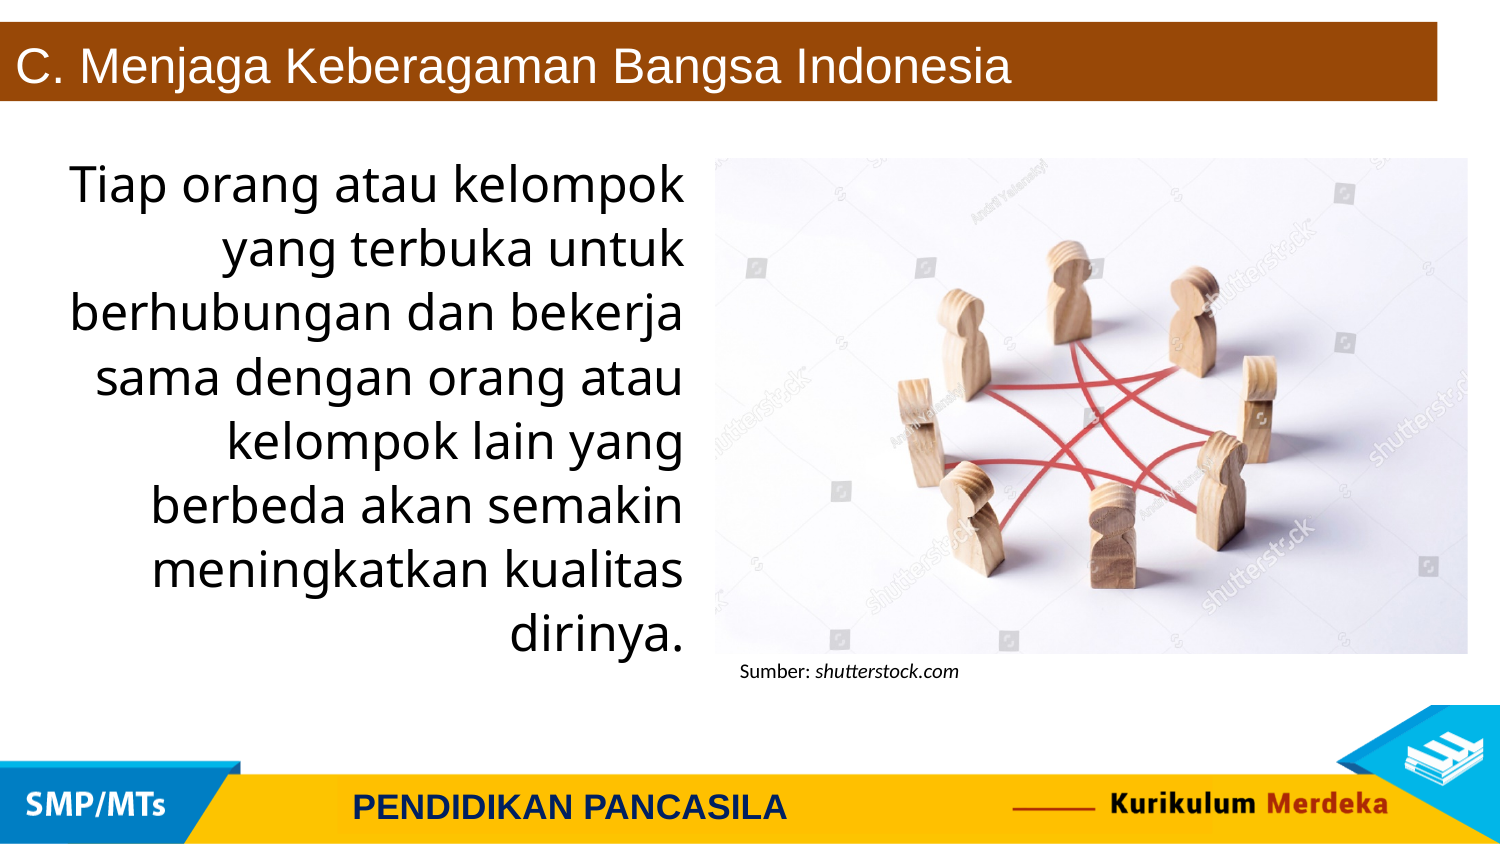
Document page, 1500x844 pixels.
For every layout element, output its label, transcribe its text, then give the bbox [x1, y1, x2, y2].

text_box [0, 705, 1500, 844]
text_box Tiap orang atau kelompok yang terbuka untuk berhubungan dan bekerja sama dengan orang atau kelompok lain yang berbeda akan semakin meningkatkan kualitas dirinya. [0, 140, 700, 670]
picture [714, 158, 1468, 654]
text_box Sumber: shutterstock.com [724, 662, 1013, 691]
text_box C. Menjaga Keberagaman Bangsa Indonesia [0, 20, 1439, 103]
